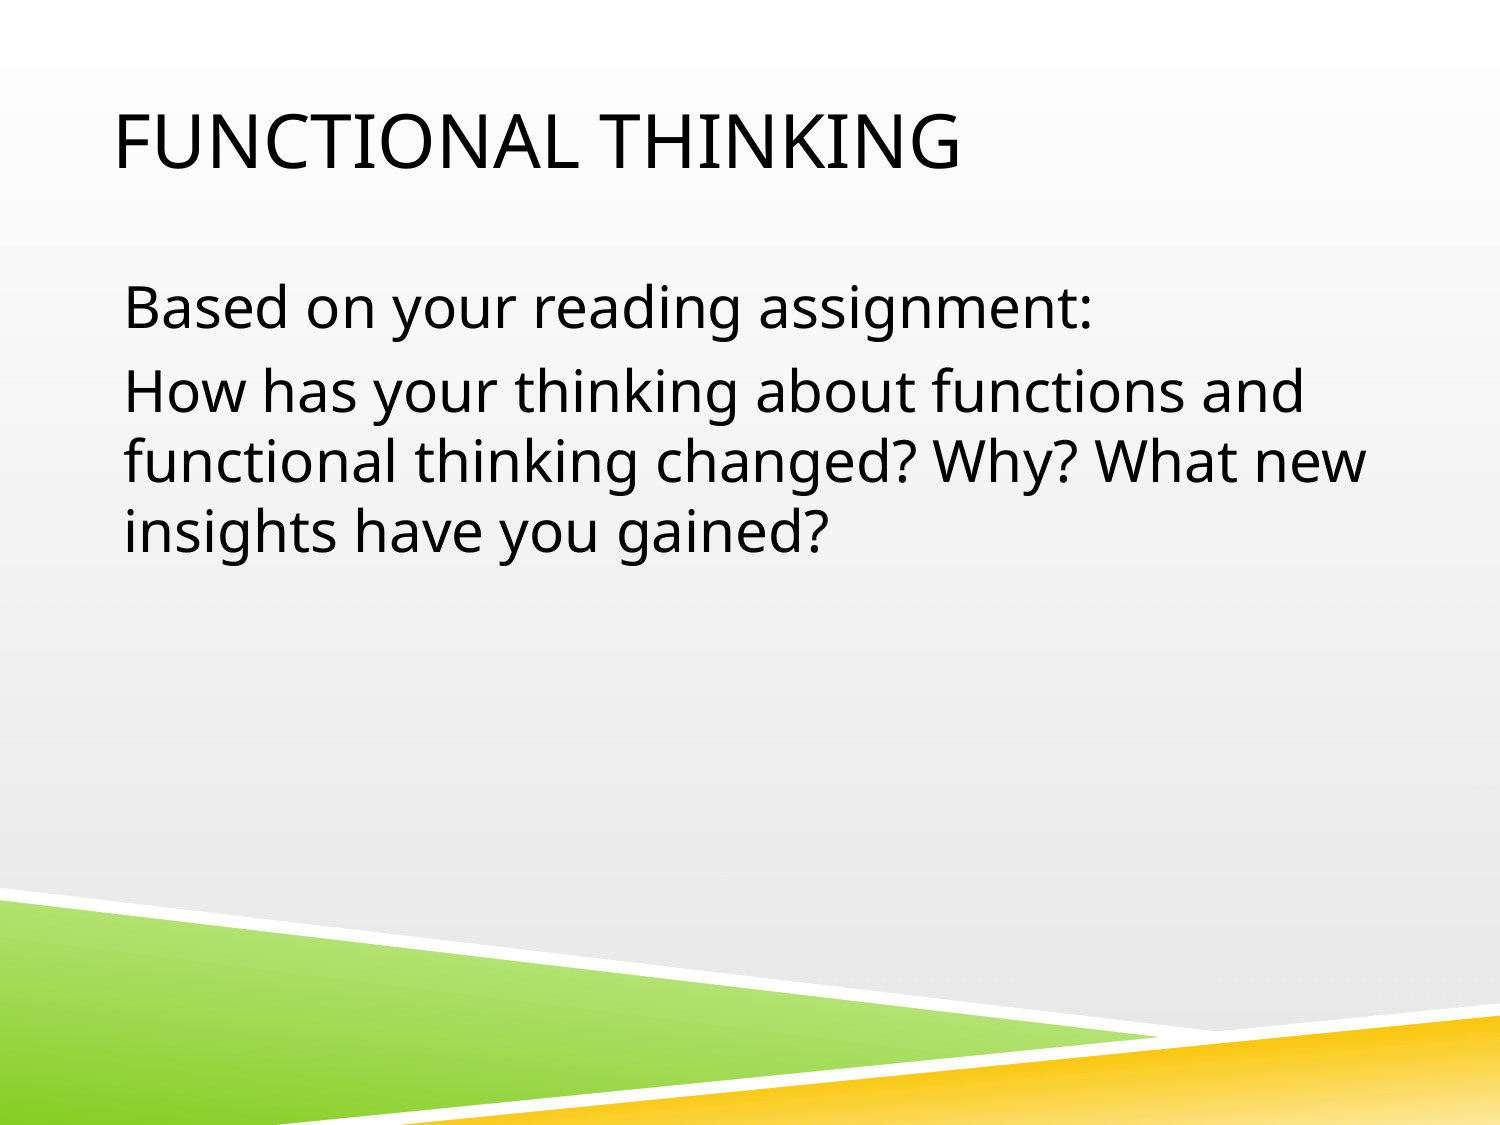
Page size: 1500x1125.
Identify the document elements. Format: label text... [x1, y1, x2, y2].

title Functional thinking [112, 45, 1388, 233]
list Based on your reading assignment: How has your thinking about functions and functional thinking changed? Why? What new insights have you gained? [112, 262, 1388, 875]
